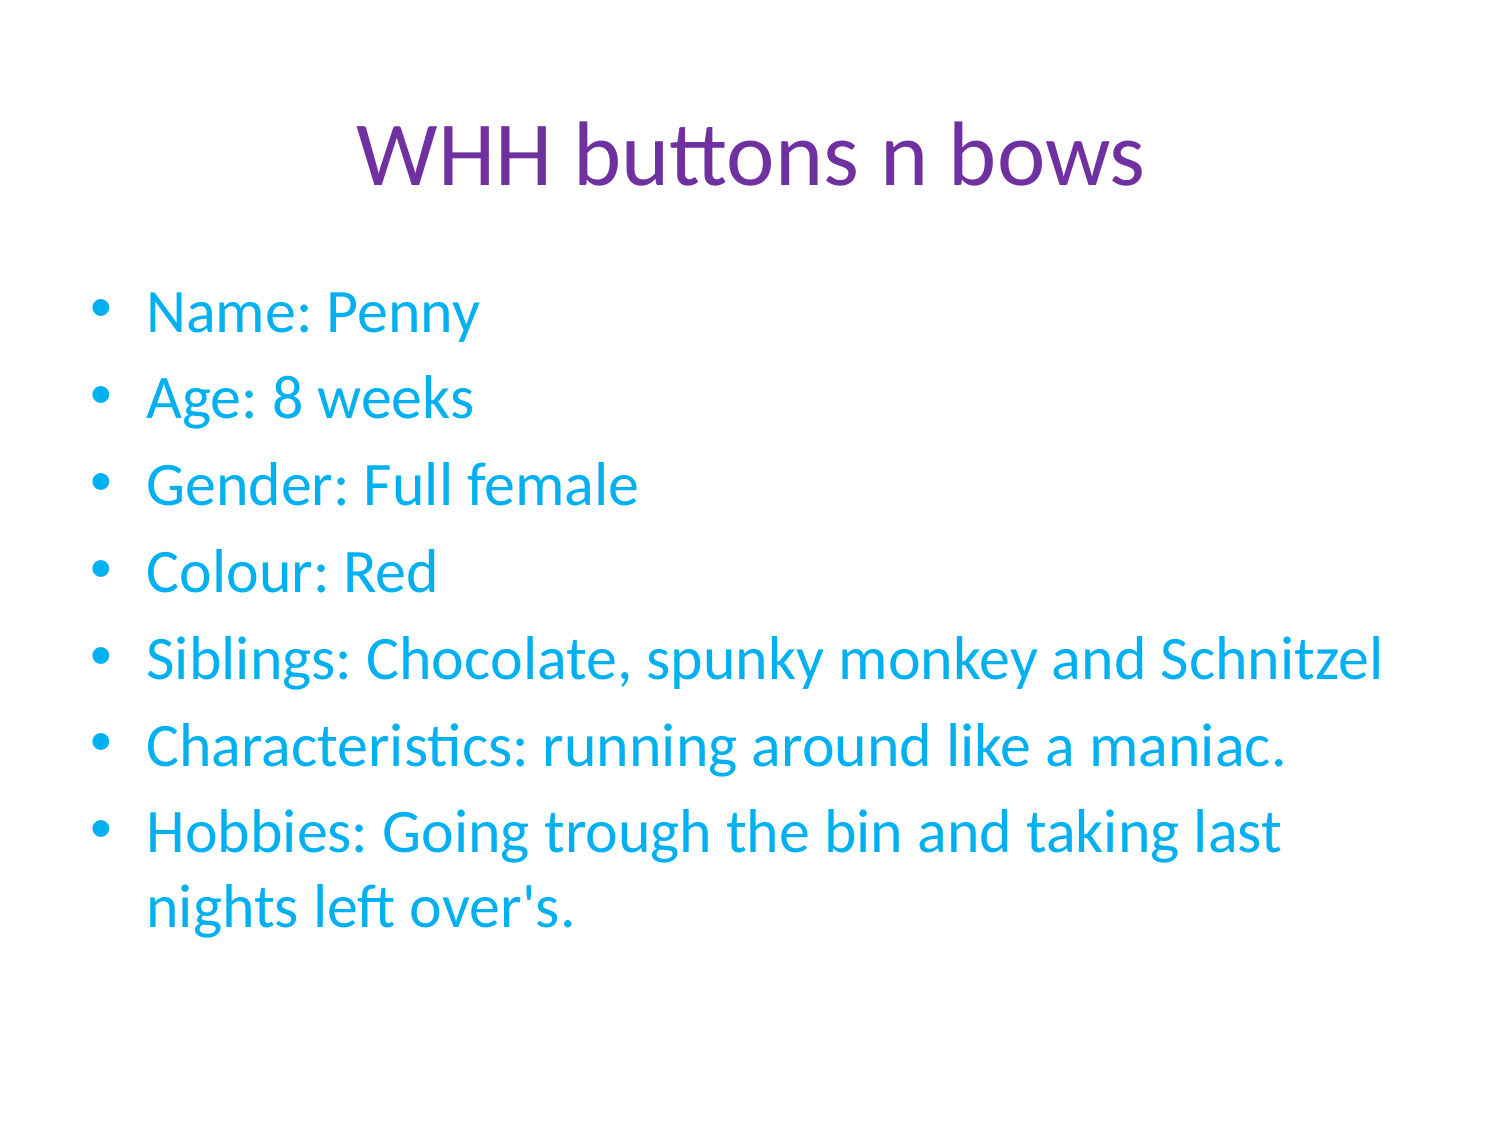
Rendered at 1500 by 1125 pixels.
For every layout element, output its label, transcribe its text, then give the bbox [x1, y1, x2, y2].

list Name: Penny Age: 8 weeks Gender: Full female Colour: Red Siblings: Chocolate, spunky monkey and Schnitzel Characteristics: running around like a maniac. Hobbies: Going trough the bin and taking last nights left over's. [75, 262, 1425, 1005]
title WHH buttons n bows [76, 54, 1427, 243]
